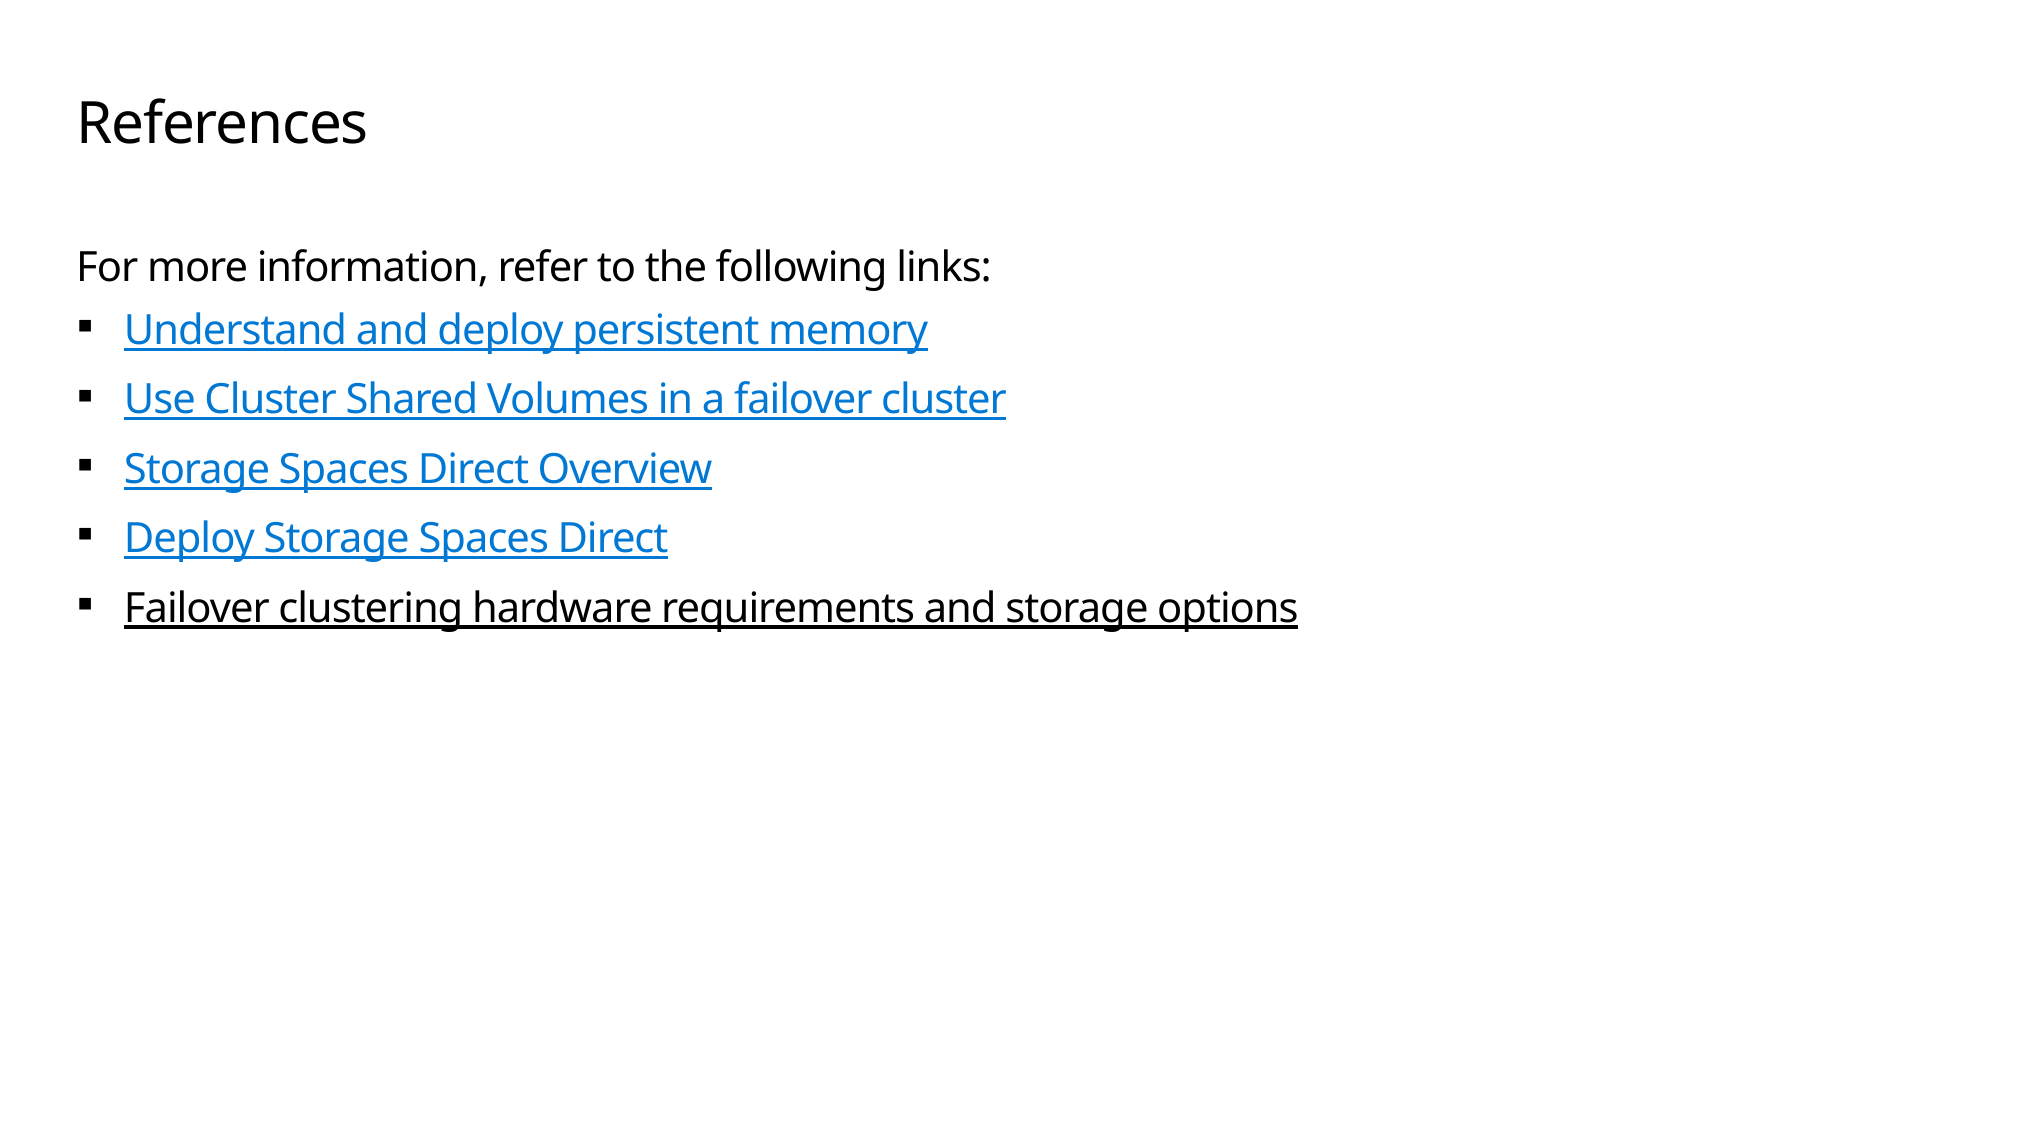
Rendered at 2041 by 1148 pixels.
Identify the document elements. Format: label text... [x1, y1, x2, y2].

title References [76, 93, 1968, 161]
list For more information, refer to the following links: Understand and deploy persistent memory Use Cluster Shared Volumes in a failover cluster Storage Spaces Direct Overview Deploy Storage Spaces Direct Failover clustering hardware requirements and storage options [76, 240, 1970, 1074]
